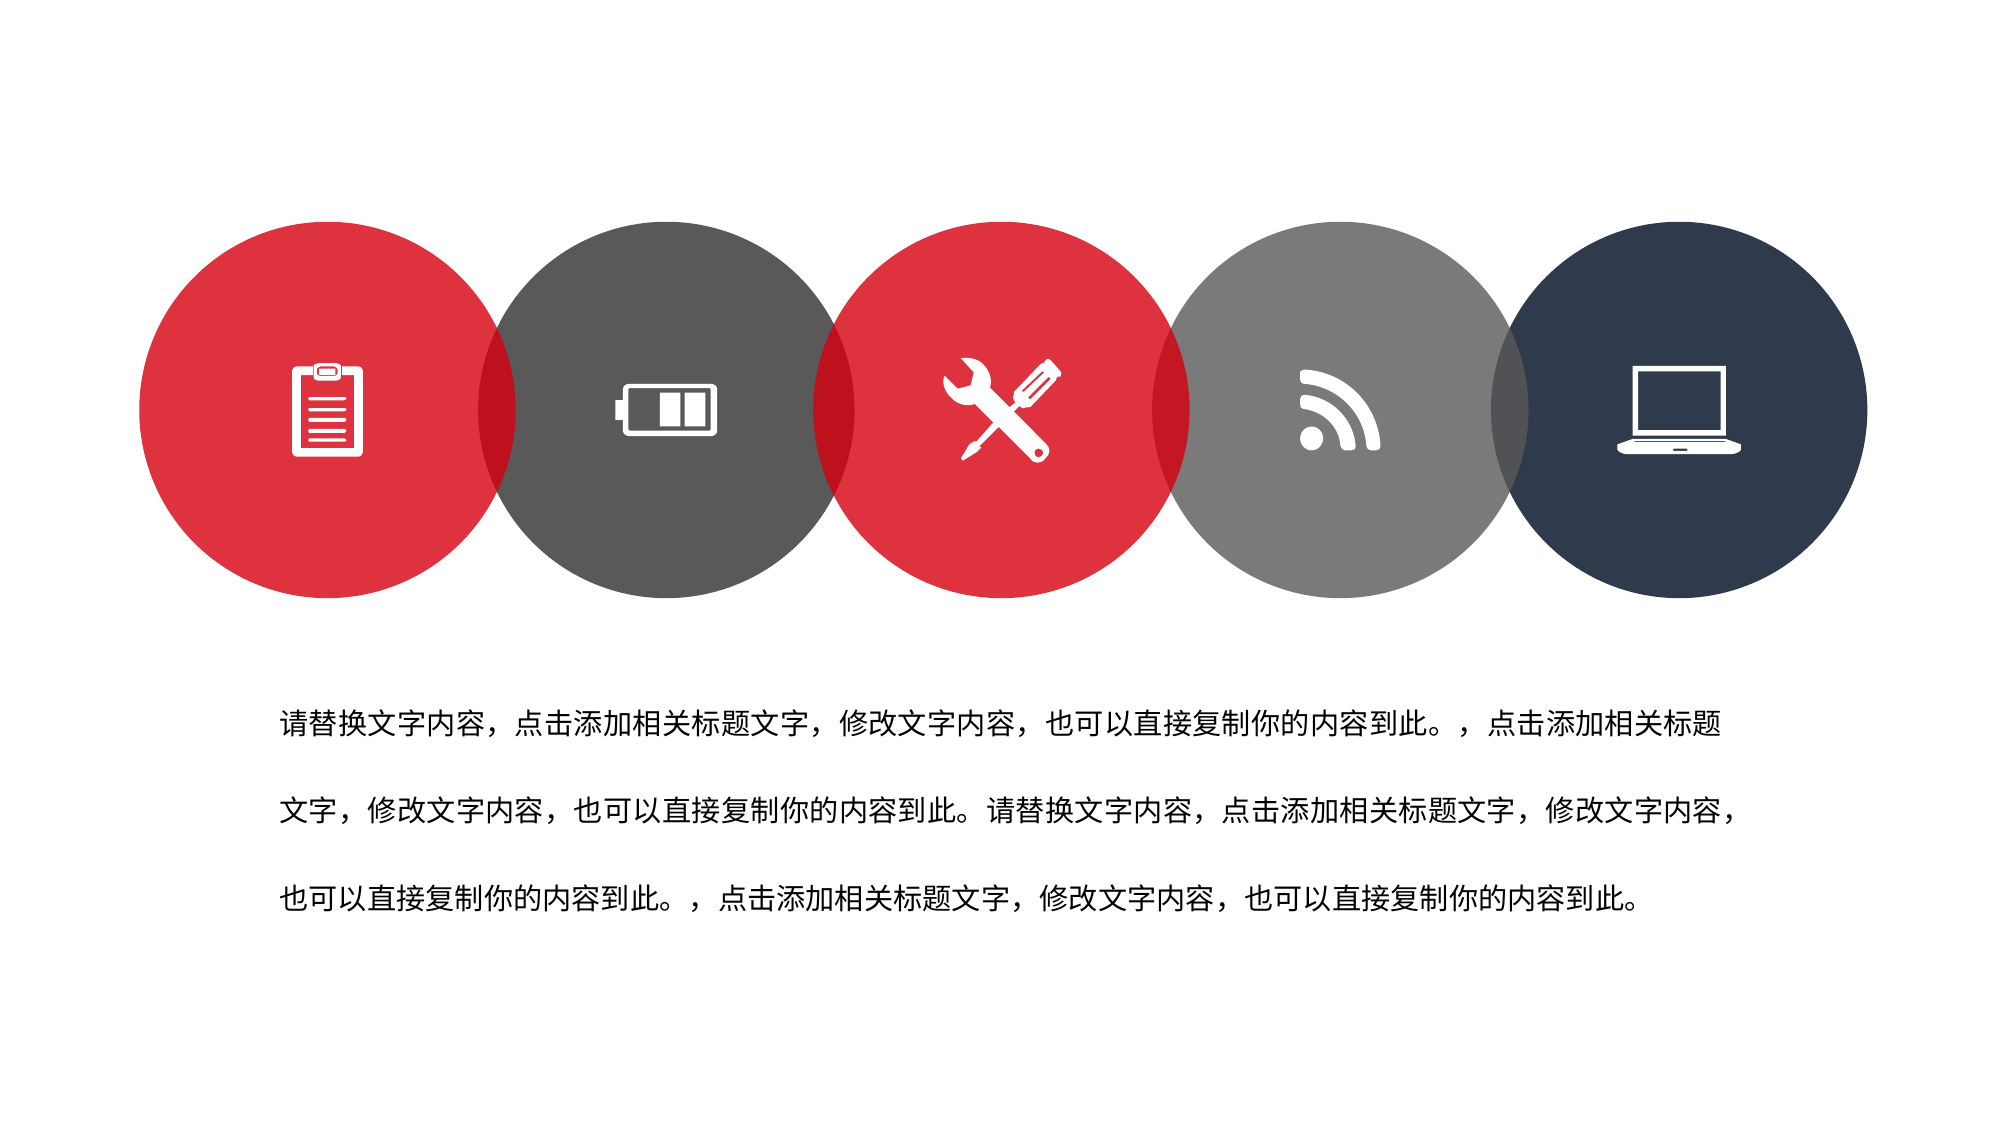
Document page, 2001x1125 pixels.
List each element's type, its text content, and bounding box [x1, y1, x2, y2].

text_box [1510, 220, 1869, 600]
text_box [292, 363, 363, 457]
text_box [138, 220, 517, 600]
text_box 请替换文字内容，点击添加相关标题文字，修改文字内容，也可以直接复制你的内容到此。，点击添加相关标题文字，修改文字内容，也可以直接复制你的内容到此。请替换文字内容，点击添加相关标题文字，修改文字内容，也可以直接复制你的内容到此。，点击添加相关标题文字，修改文字内容，也可以直接复制你的内容到此。 [279, 652, 1724, 915]
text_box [1617, 365, 1741, 455]
text_box [1171, 220, 1530, 600]
text_box [812, 220, 1191, 600]
text_box [497, 220, 834, 600]
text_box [615, 383, 718, 437]
text_box [943, 357, 1062, 463]
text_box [1300, 369, 1381, 451]
